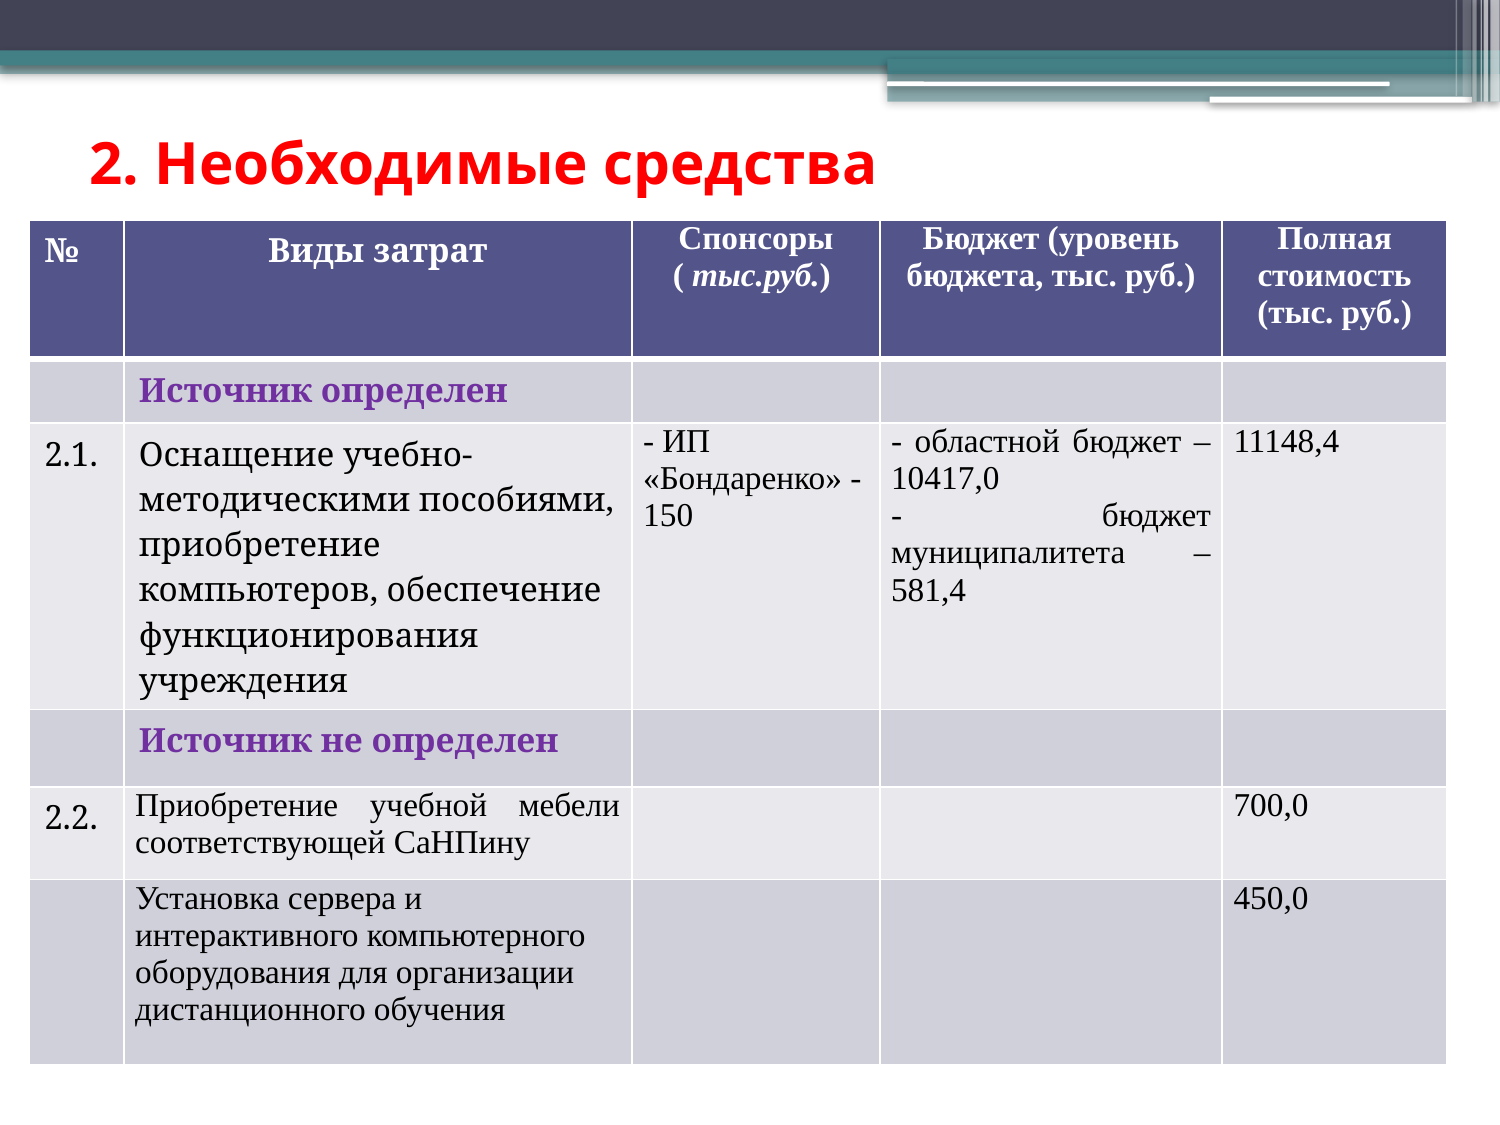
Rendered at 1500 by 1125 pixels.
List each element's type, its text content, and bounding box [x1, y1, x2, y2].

table_cell [30, 362, 123, 422]
table_cell [633, 362, 879, 422]
table_cell [633, 788, 879, 879]
title 2. Необходимые средства [75, 113, 1425, 209]
table_cell Источник определен [125, 362, 631, 422]
table_cell - областной бюджет – 10417,0 - бюджет муниципалитета – 581,4 [881, 424, 1221, 709]
table_cell 2.2. [30, 788, 123, 879]
table_cell [633, 880, 879, 1064]
table_cell [881, 362, 1221, 422]
table_cell Оснащение учебно-методическими пособиями, приобретение компьютеров, обеспечение функционирования учреждения [125, 424, 631, 709]
table_header Спонсоры ( тыс.руб.) [633, 221, 879, 356]
table_cell [633, 710, 879, 786]
table_header Виды затрат [125, 221, 631, 356]
table_header Полная стоимость (тыс. руб.) [1223, 221, 1446, 356]
table_cell [1223, 710, 1446, 786]
table_cell [881, 880, 1221, 1064]
table_header № [30, 221, 123, 356]
table_cell Приобретение учебной мебели соответствующей СаНПину [125, 788, 631, 879]
table_cell - ИП «Бондаренко» - 150 [633, 424, 879, 709]
table_cell Источник не определен [125, 710, 631, 786]
table_cell 700,0 [1223, 788, 1446, 879]
table_header Бюджет (уровень бюджета, тыс. руб.) [881, 221, 1221, 356]
table_cell [1223, 362, 1446, 422]
table_cell 11148,4 [1223, 424, 1446, 709]
table_cell Установка сервера и интерактивного компьютерного оборудования для организации дистанционного обучения [125, 880, 631, 1064]
table_cell [881, 710, 1221, 786]
table_cell [30, 710, 123, 786]
table_cell 2.1. [30, 424, 123, 709]
table_cell 450,0 [1223, 880, 1446, 1064]
table_cell [881, 788, 1221, 879]
table_cell [30, 880, 123, 1064]
